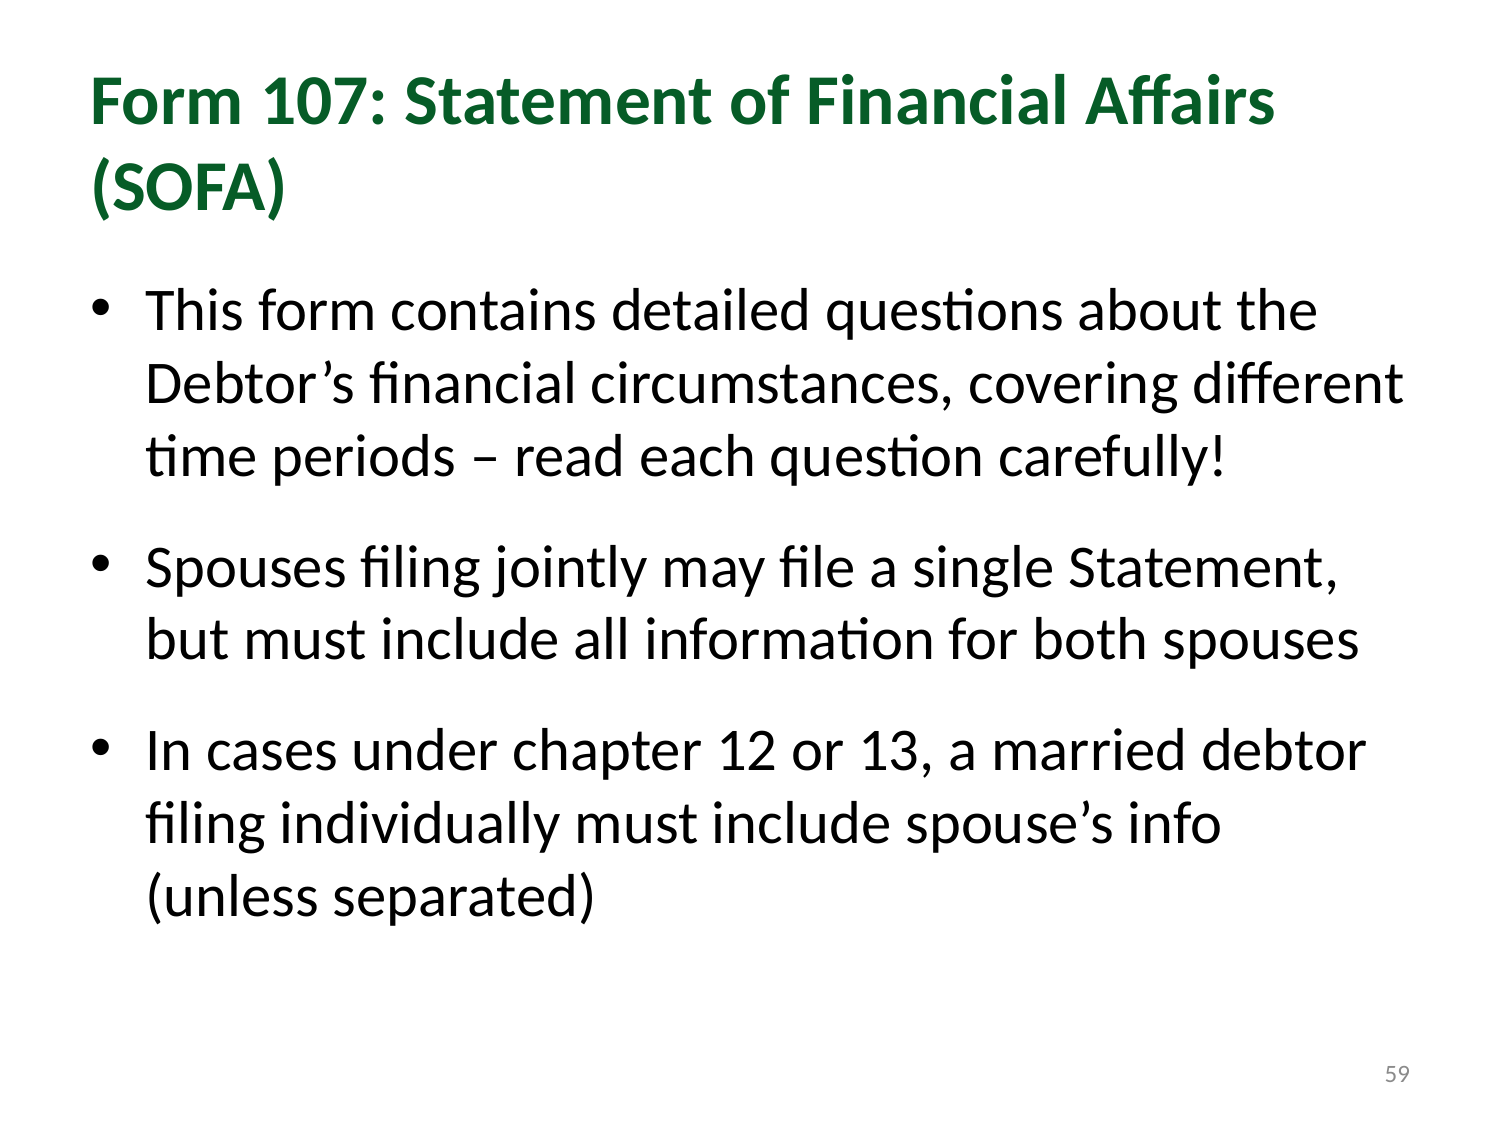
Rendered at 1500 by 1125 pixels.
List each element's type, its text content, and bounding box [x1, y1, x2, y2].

list This form contains detailed questions about the Debtor’s financial circumstances, covering different time periods – read each question carefully! Spouses filing jointly may file a single Statement, but must include all information for both spouses In cases under chapter 12 or 13, a married debtor filing individually must include spouse’s info (unless separated) [75, 262, 1425, 1005]
slide_number 59 [1074, 1042, 1425, 1103]
title Form 107: Statement of Financial Affairs (SOFA) [75, 45, 1425, 233]
